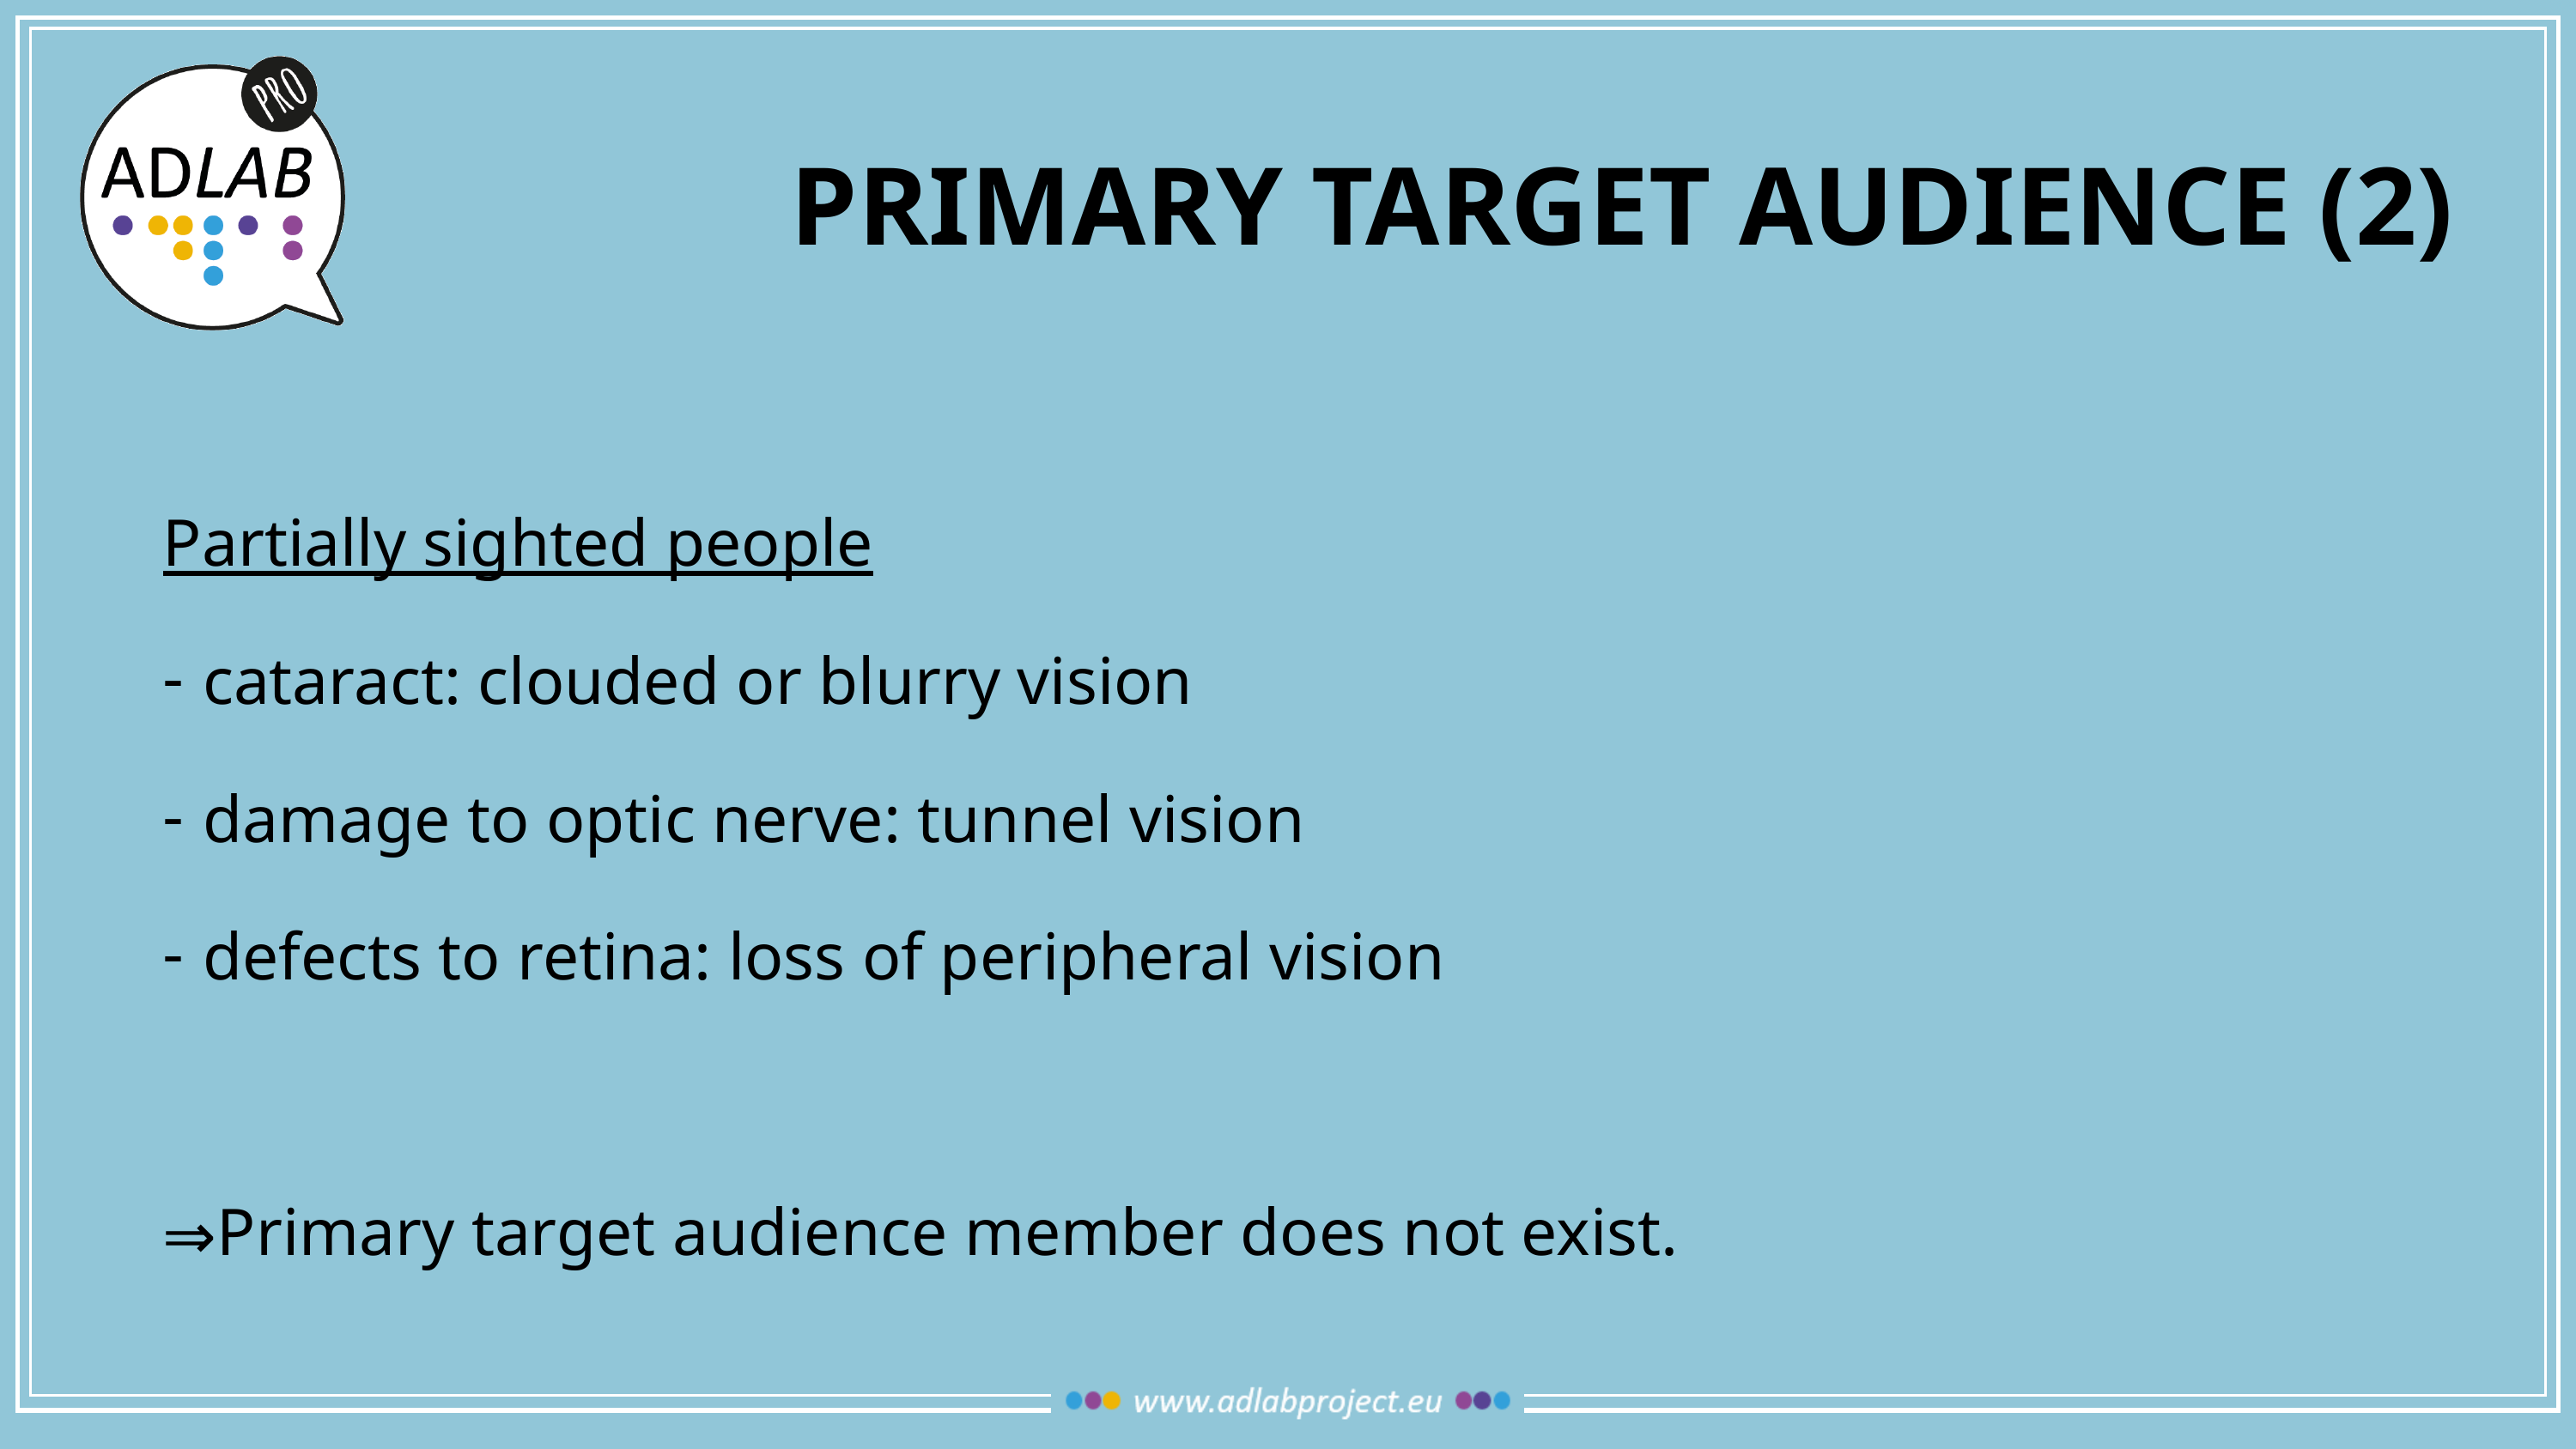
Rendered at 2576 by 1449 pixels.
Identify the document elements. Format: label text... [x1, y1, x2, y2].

picture [72, 49, 353, 330]
title PRIMARY TARGET AUDIENCE (2) [384, 70, 2467, 351]
picture [1051, 1378, 1524, 1429]
list Partially sighted people cataract: clouded or blurry vision damage to optic nerve: tunnel vision defects to retina: loss of peripheral vision Primary target audience member does not exist. [150, 457, 2467, 1212]
